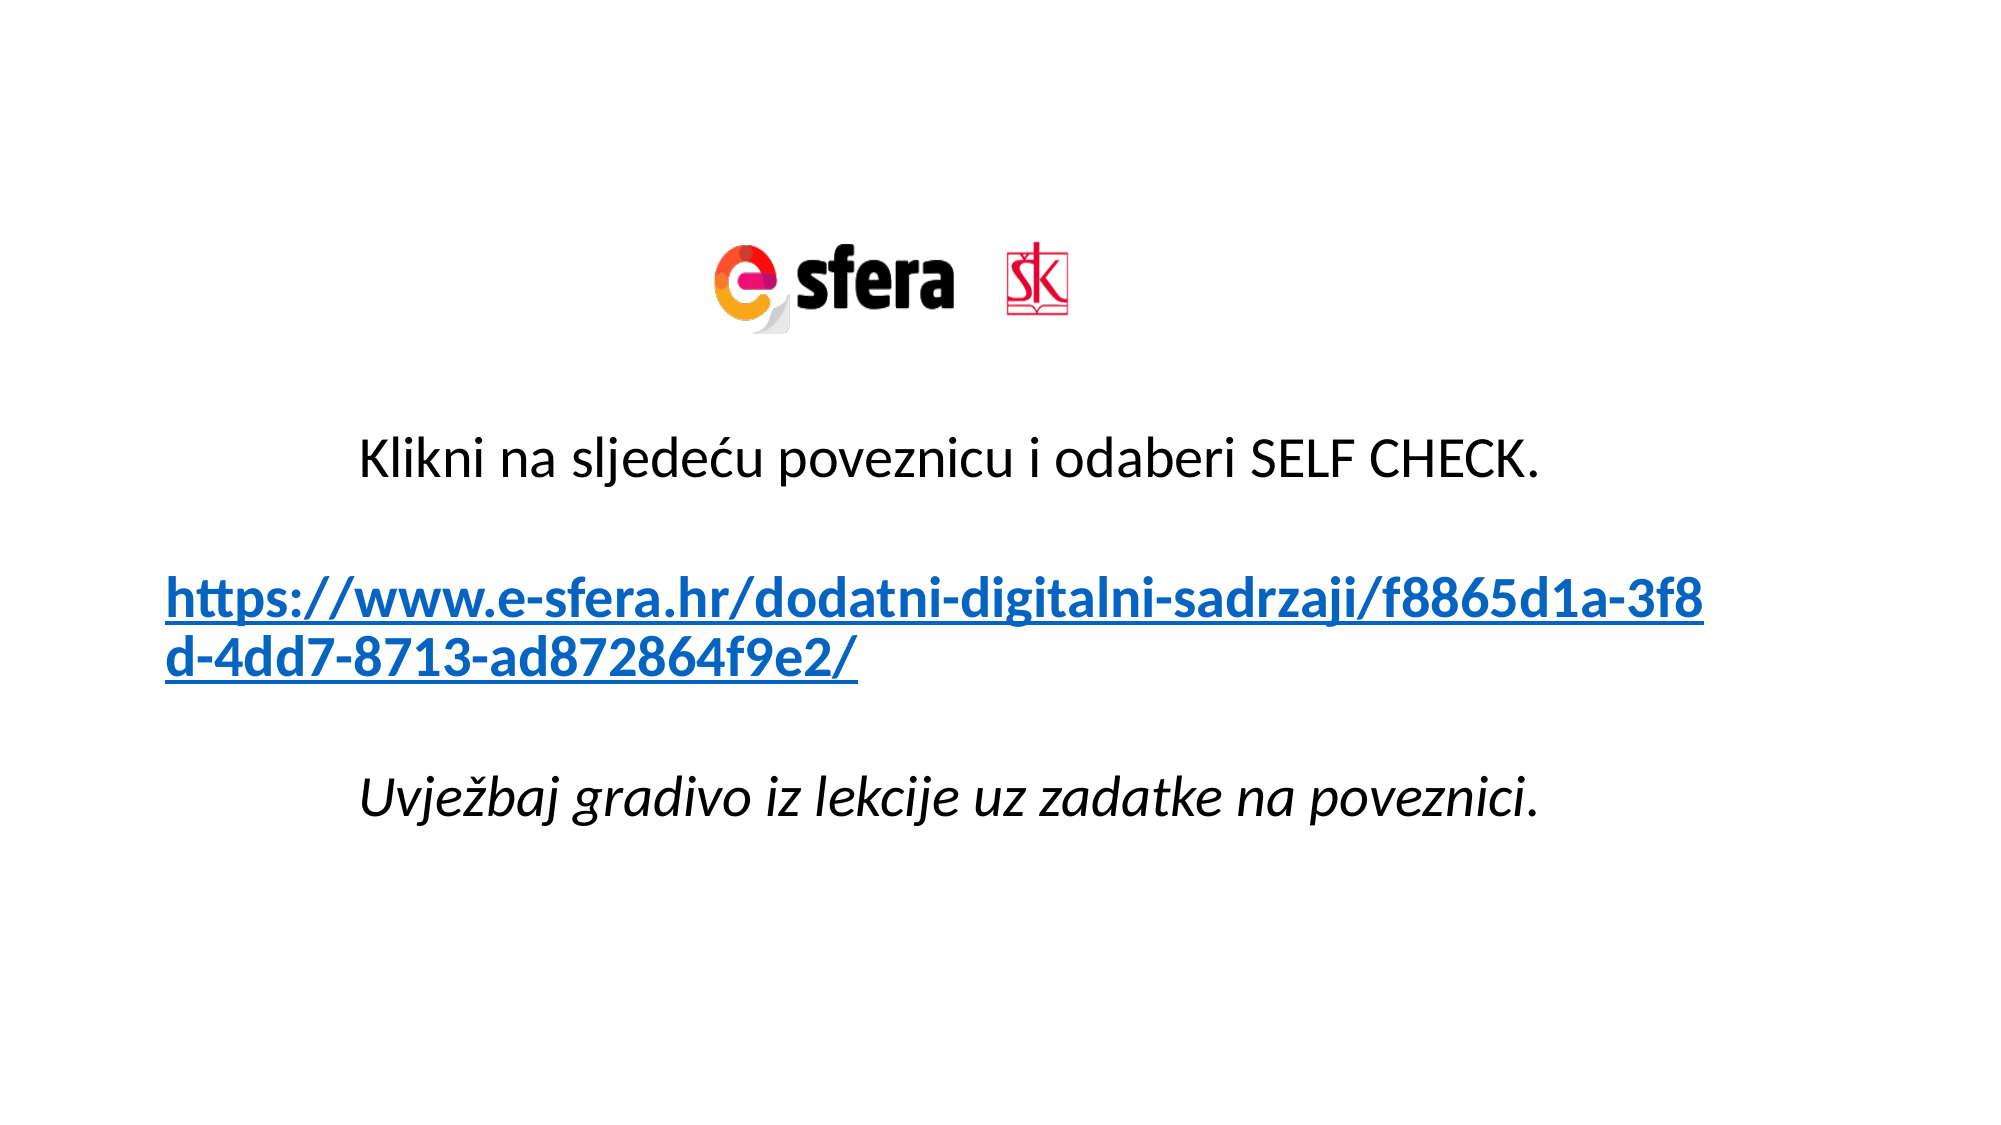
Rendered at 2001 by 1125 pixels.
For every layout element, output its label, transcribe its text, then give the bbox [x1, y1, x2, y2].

text_box Klikni na sljedeću poveznicu i odaberi SELF CHECK. https://www.e-sfera.hr/dodatni-digitalni-sadrzaji/f8865d1a-3f8d-4dd7-8713-ad872864f9e2/ Uvježbaj gradivo iz lekcije uz zadatke na poveznici. [150, 412, 1750, 777]
picture [693, 165, 1099, 412]
